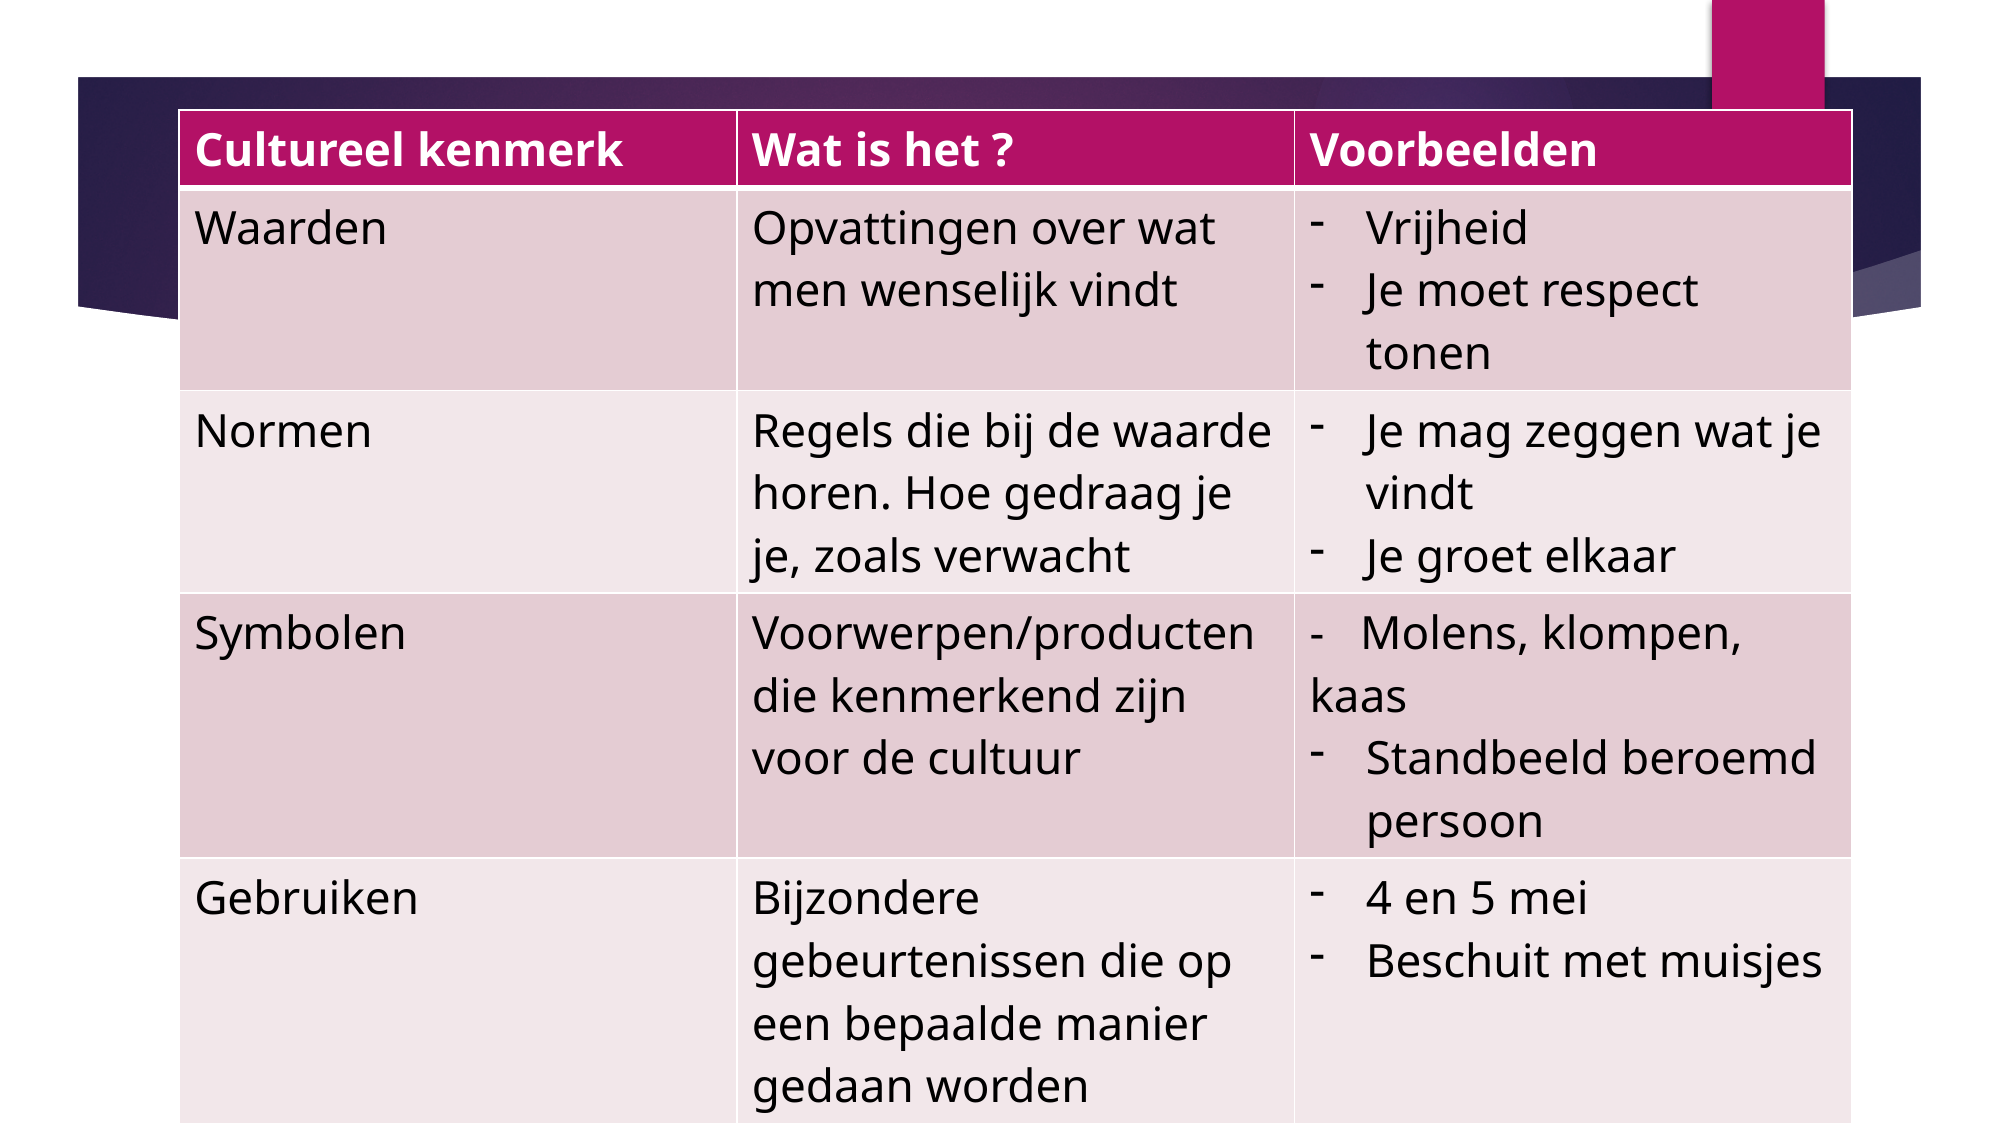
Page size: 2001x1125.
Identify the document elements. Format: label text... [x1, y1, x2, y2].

table_cell Opvattingen over wat men wenselijk vindt [738, 191, 1294, 390]
table_cell Normen [180, 391, 736, 592]
table_cell Vrijheid Je moet respect tonen [1295, 191, 1851, 390]
table_cell Je mag zeggen wat je vindt Je groet elkaar [1295, 391, 1851, 592]
table_cell Regels die bij de waarde horen. Hoe gedraag je je, zoals verwacht [738, 391, 1294, 592]
table_cell 4 en 5 mei Beschuit met muisjes [1295, 859, 1851, 1123]
table_cell Symbolen [180, 594, 736, 857]
table_cell Gebruiken [180, 859, 736, 1123]
table_cell - Molens, klompen, kaas Standbeeld beroemd persoon [1295, 594, 1851, 857]
table_cell Bijzondere gebeurtenissen die op een bepaalde manier gedaan worden [738, 859, 1294, 1123]
table_cell Waarden [180, 191, 736, 390]
table_cell Voorwerpen/producten die kenmerkend zijn voor de cultuur [738, 594, 1294, 857]
table_header Wat is het ? [738, 111, 1294, 185]
table_header Voorbeelden [1295, 111, 1851, 185]
table_header Cultureel kenmerk [180, 111, 736, 185]
